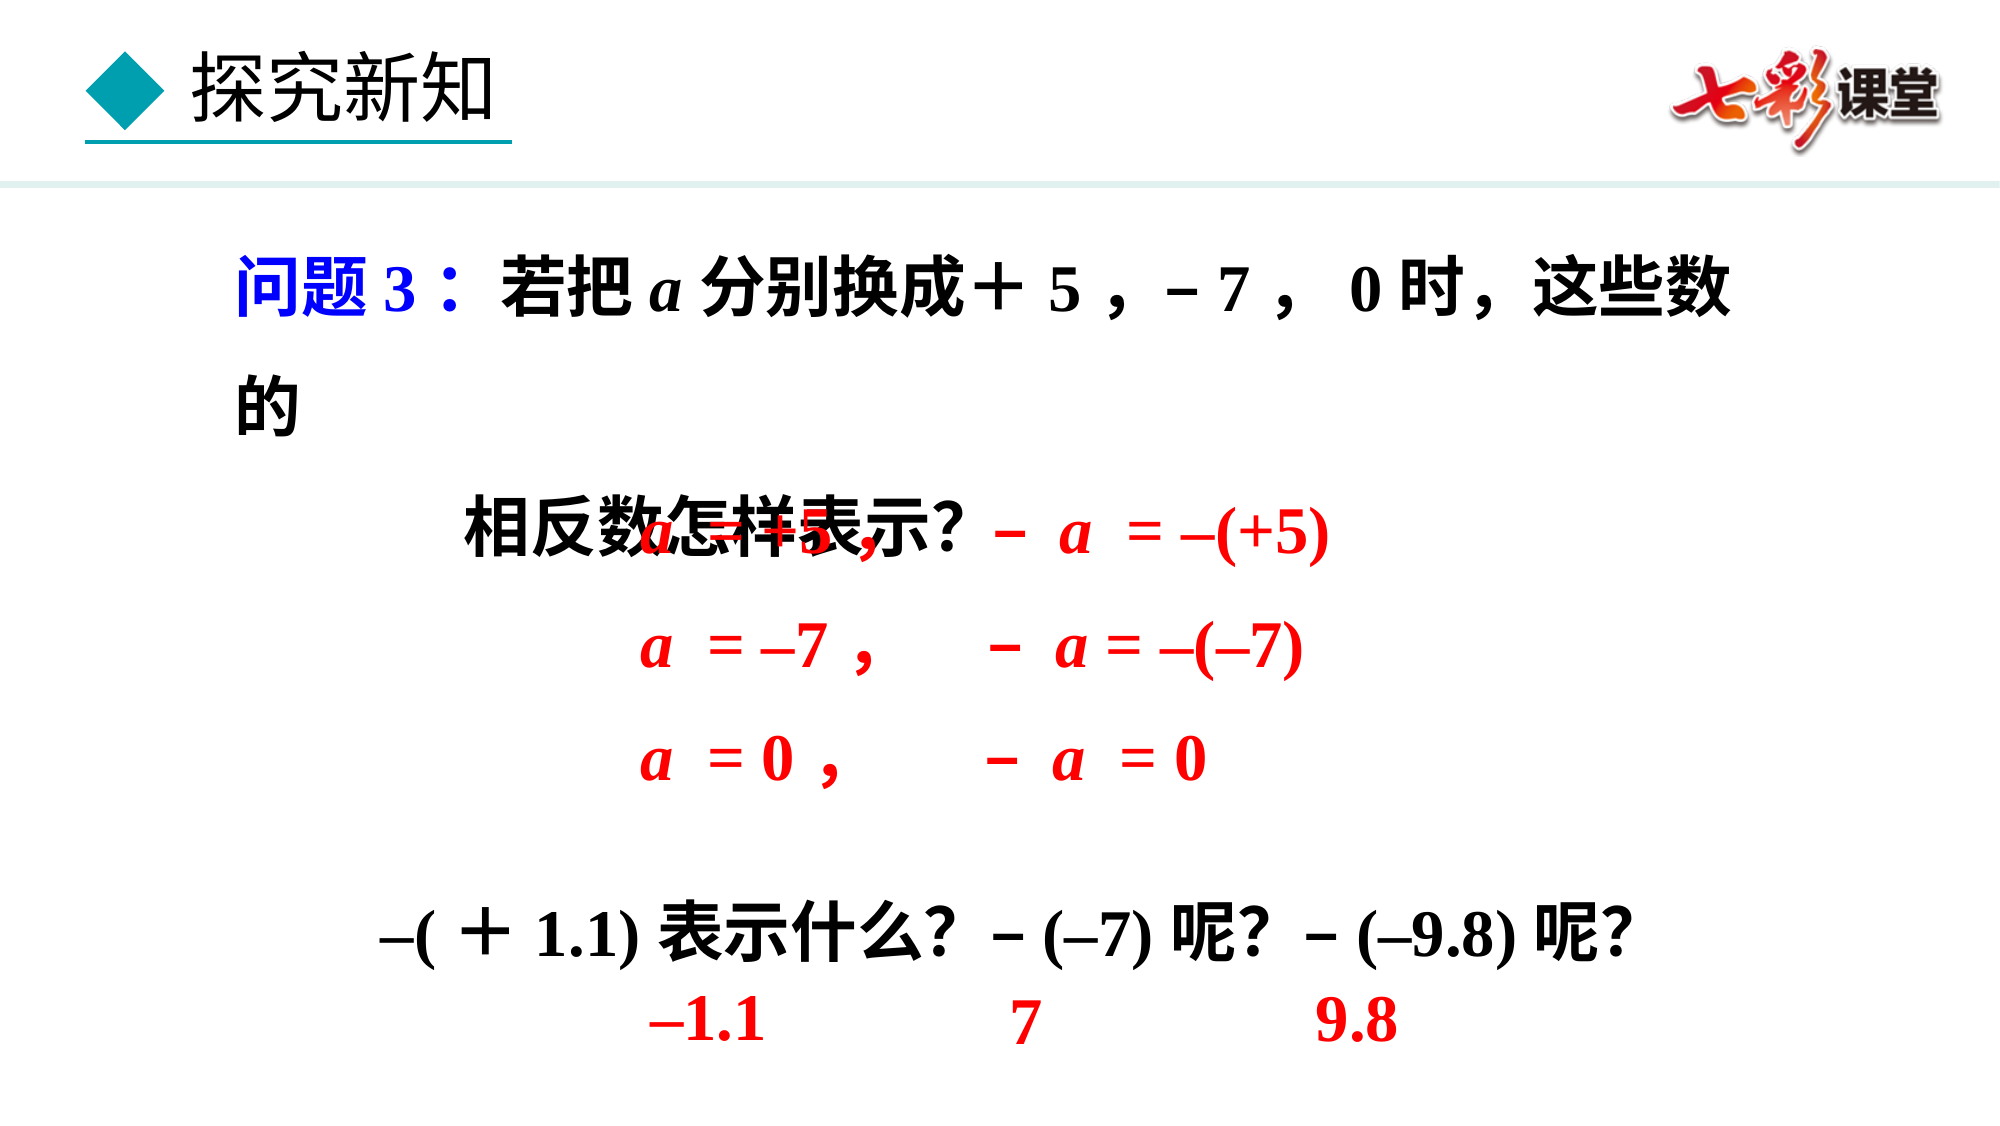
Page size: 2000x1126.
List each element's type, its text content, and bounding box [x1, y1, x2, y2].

text_box –1.1 [630, 963, 813, 1064]
text_box a = +5， – a = –(+5) a = –7， – a = –(–7) a = 0， – a = 0 [620, 477, 1596, 804]
text_box 9.8 [1295, 964, 1528, 1065]
text_box 7 [989, 967, 1152, 1068]
text_box 问题3：若把a分别换成＋5，–7，0时，这些数的 相反数怎样表示？ [214, 194, 1788, 575]
text_box –(＋1.1)表示什么？–(–7)呢？–(–9.8)呢？ [360, 839, 1957, 980]
picture [1666, 42, 1948, 157]
